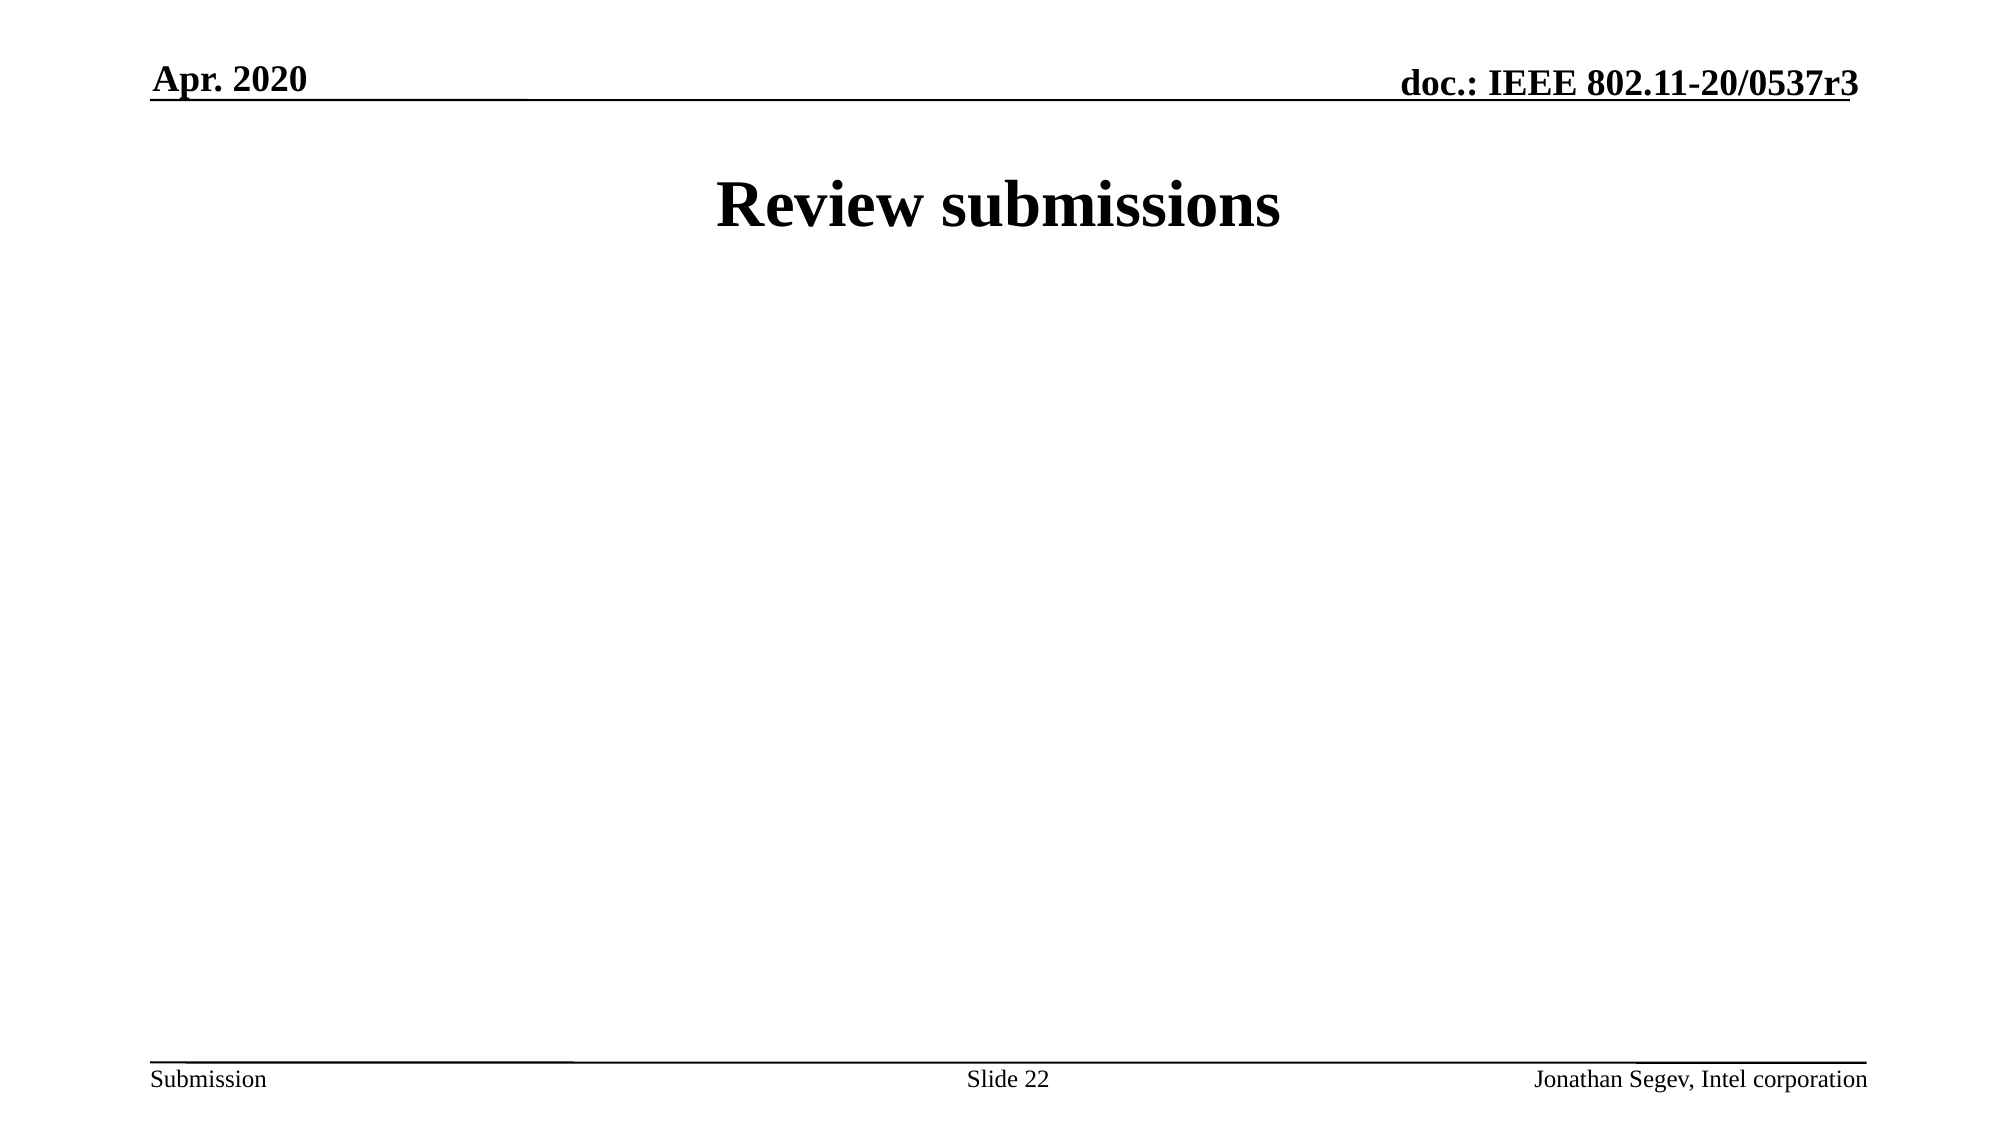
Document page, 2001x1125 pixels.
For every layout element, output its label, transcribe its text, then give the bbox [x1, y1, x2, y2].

title Review submissions [149, 112, 1850, 288]
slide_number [152, 54, 563, 100]
footer Jonathan Segev, Intel corporation [1171, 1061, 1869, 1093]
slide_number Slide 22 [950, 1061, 1067, 1123]
